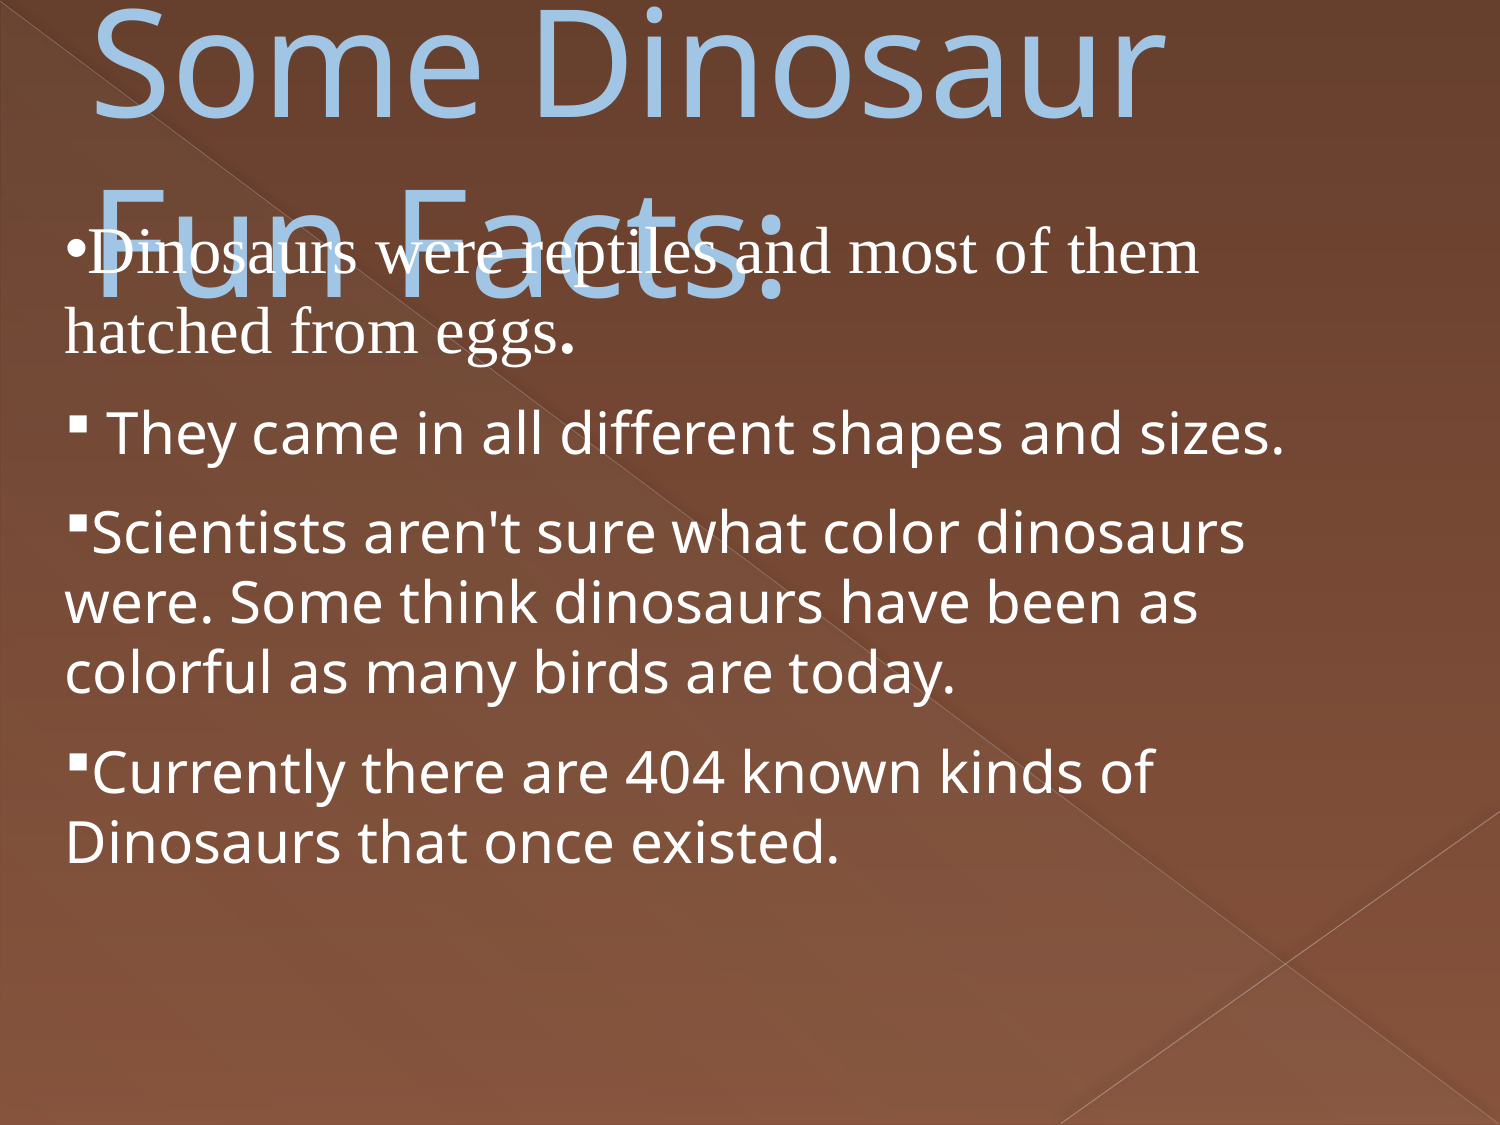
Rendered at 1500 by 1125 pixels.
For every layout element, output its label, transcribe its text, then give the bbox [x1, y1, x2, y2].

title Some Dinosaur Fun Facts: [75, 45, 1363, 199]
text_box Dinosaurs were reptiles and most of them hatched from eggs. They came in all different shapes and sizes. Scientists aren't sure what color dinosaurs were. Some think dinosaurs have been as colorful as many birds are today. Currently there are 404 known kinds of Dinosaurs that once existed. [49, 199, 1413, 996]
